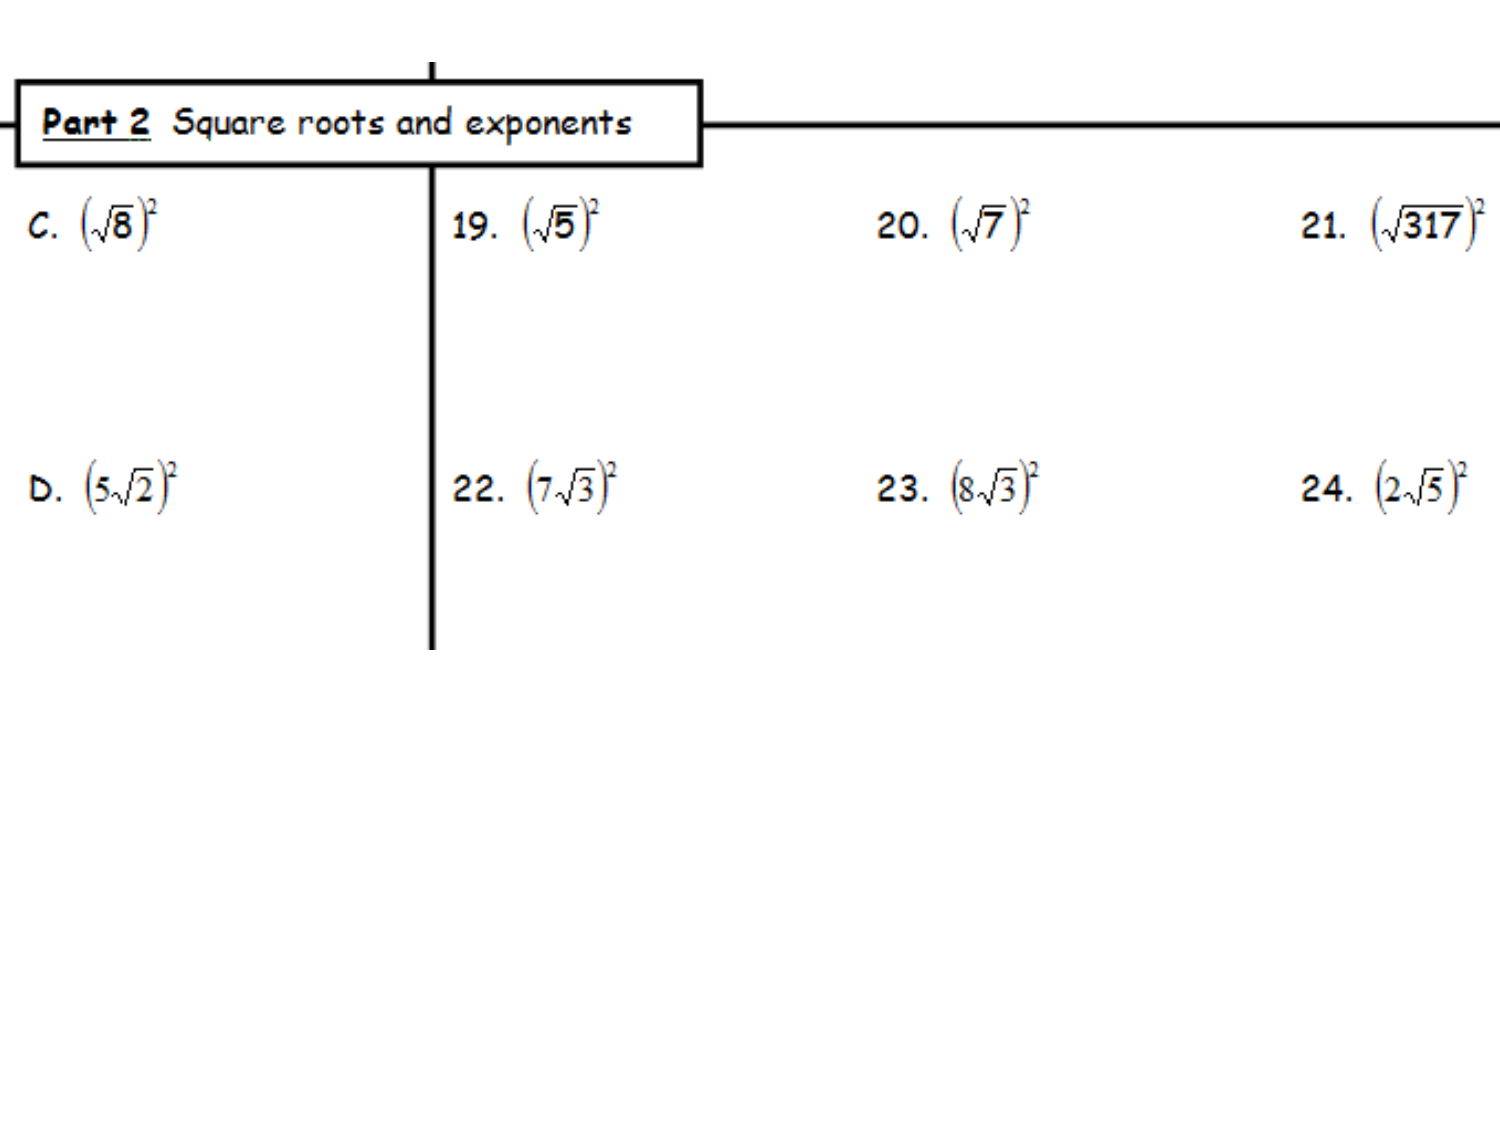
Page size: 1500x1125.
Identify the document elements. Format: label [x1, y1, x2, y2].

picture [0, 62, 1500, 651]
